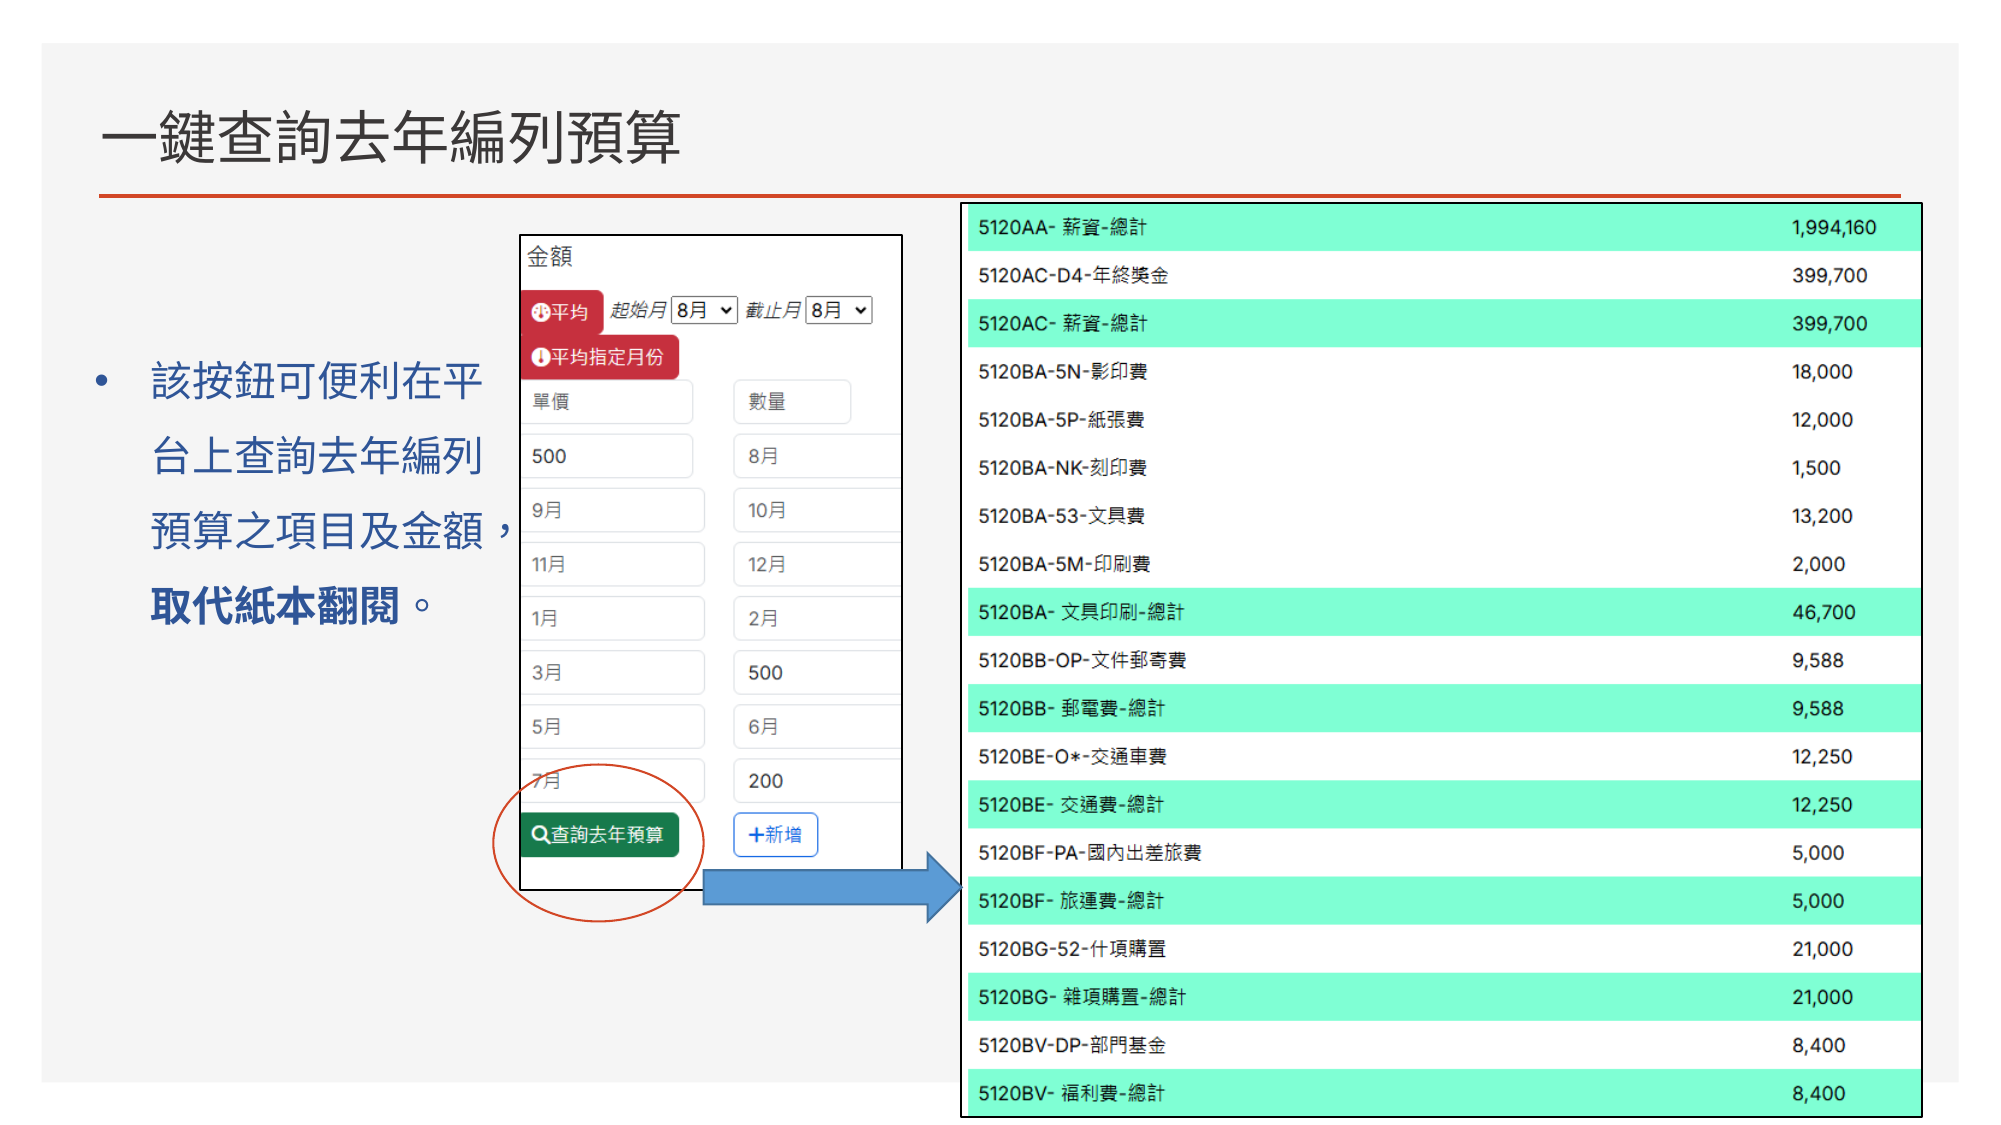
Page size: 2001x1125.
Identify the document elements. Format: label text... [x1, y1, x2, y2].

title 一鍵查詢去年編列預算 [85, 73, 1214, 179]
list 該按鈕可便利在平台上查詢去年編列預算之項目及金額，取代紙本翻閱。 [79, 226, 508, 805]
picture [520, 236, 901, 889]
text_box [702, 850, 961, 924]
picture [961, 203, 1921, 1116]
text_box [492, 789, 685, 923]
